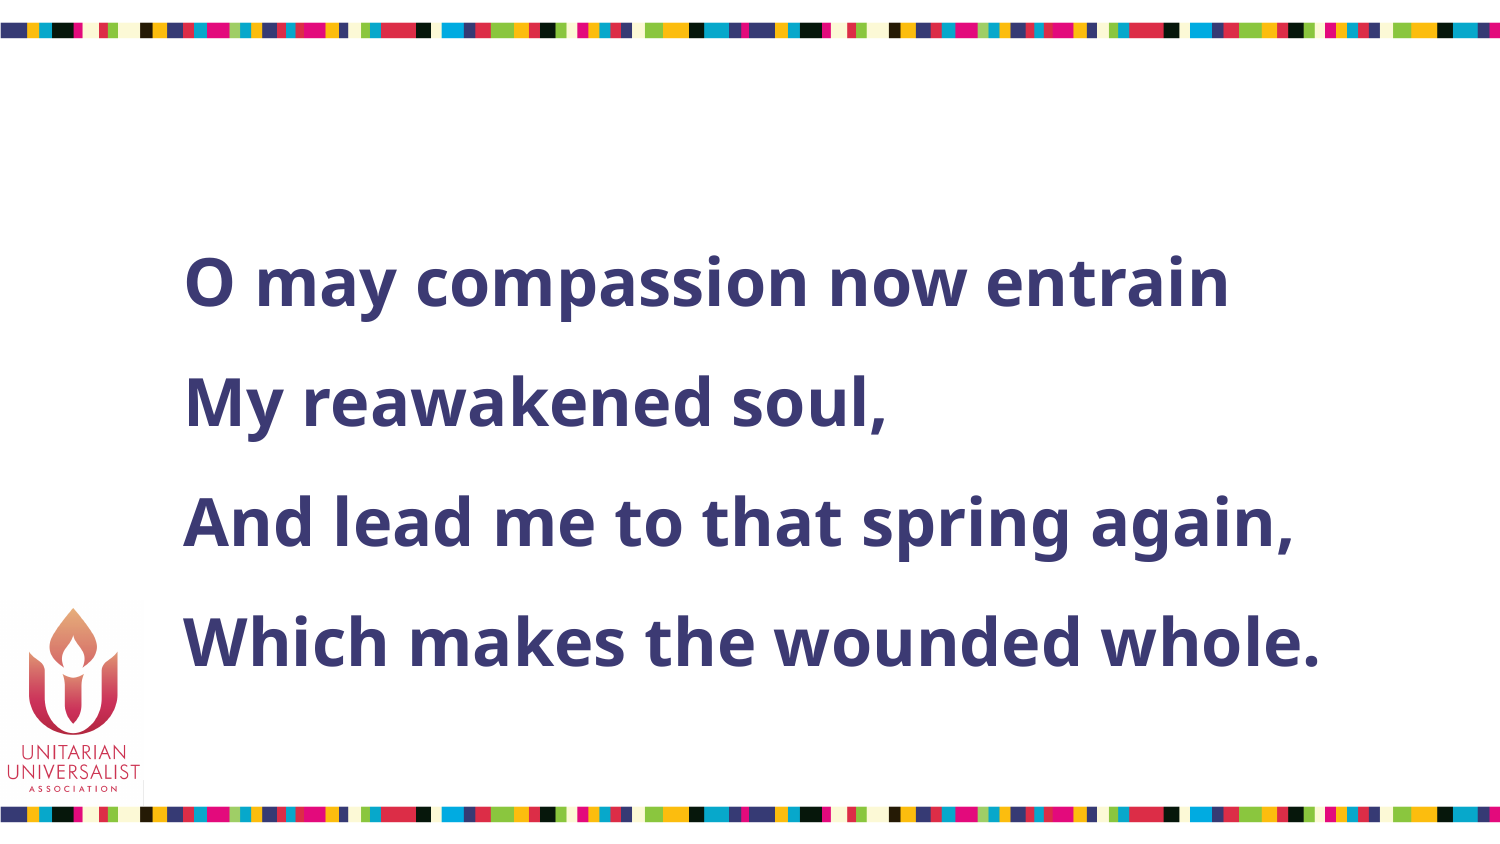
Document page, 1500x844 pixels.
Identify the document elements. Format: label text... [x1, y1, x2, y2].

picture [0, 600, 1500, 824]
text_box O may compassion now entrain My reawakened soul, And lead me to that spring again, Which makes the wounded whole. [168, 184, 1421, 695]
picture [0, 22, 1500, 40]
